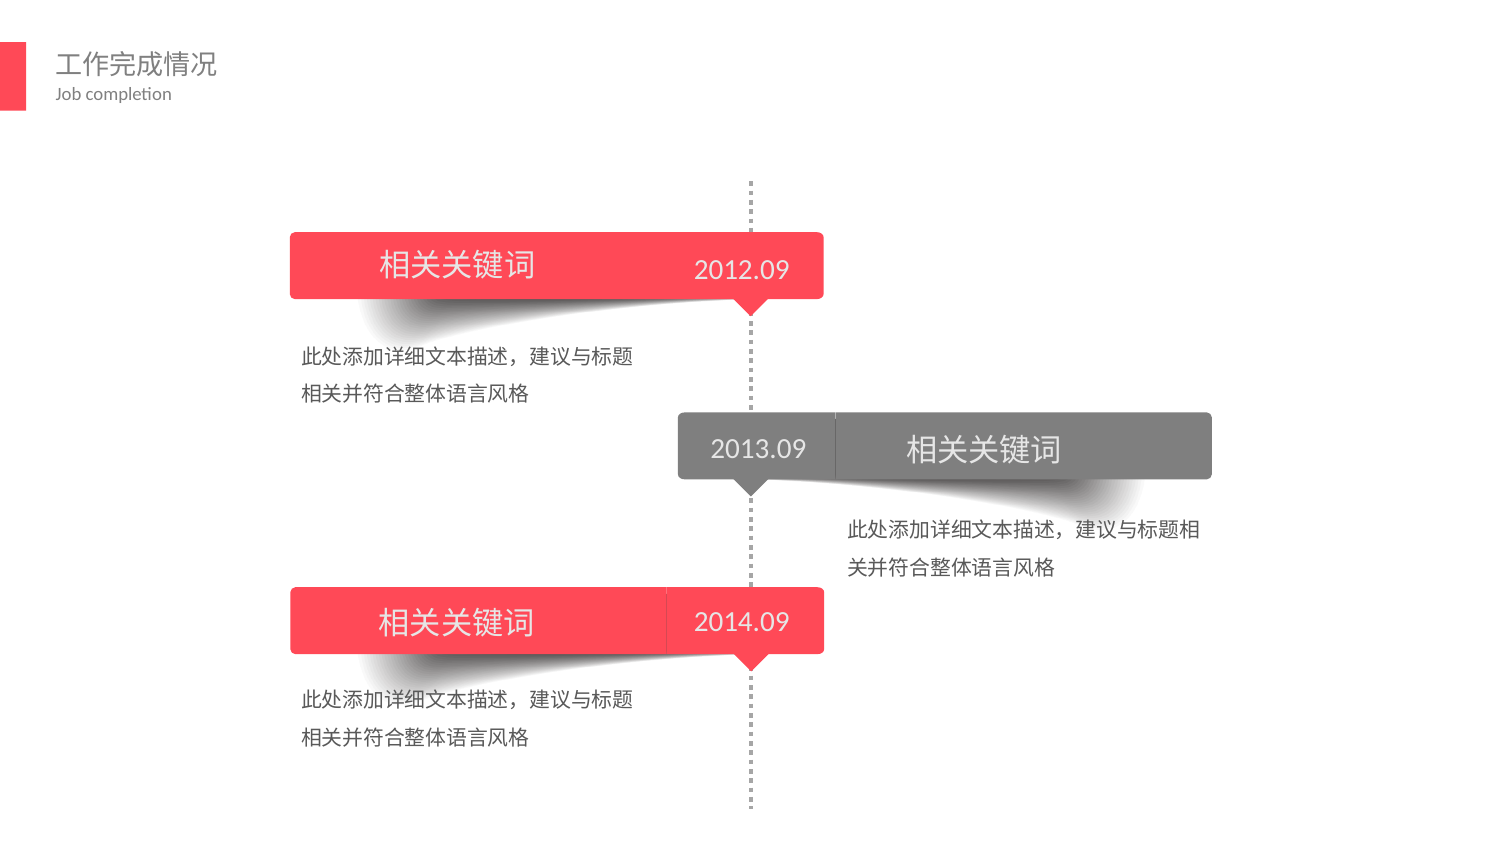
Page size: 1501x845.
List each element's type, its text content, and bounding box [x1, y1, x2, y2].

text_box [677, 412, 1212, 532]
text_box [290, 587, 825, 707]
text_box 此处添加详细文本描述，建议与标题相关并符合整体语言风格 [289, 352, 647, 412]
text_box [289, 232, 824, 352]
text_box 此处添加详细文本描述，建议与标题相关并符合整体语言风格 [836, 498, 1217, 585]
text_box 此处添加详细文本描述，建议与标题相关并符合整体语言风格 [289, 669, 647, 756]
